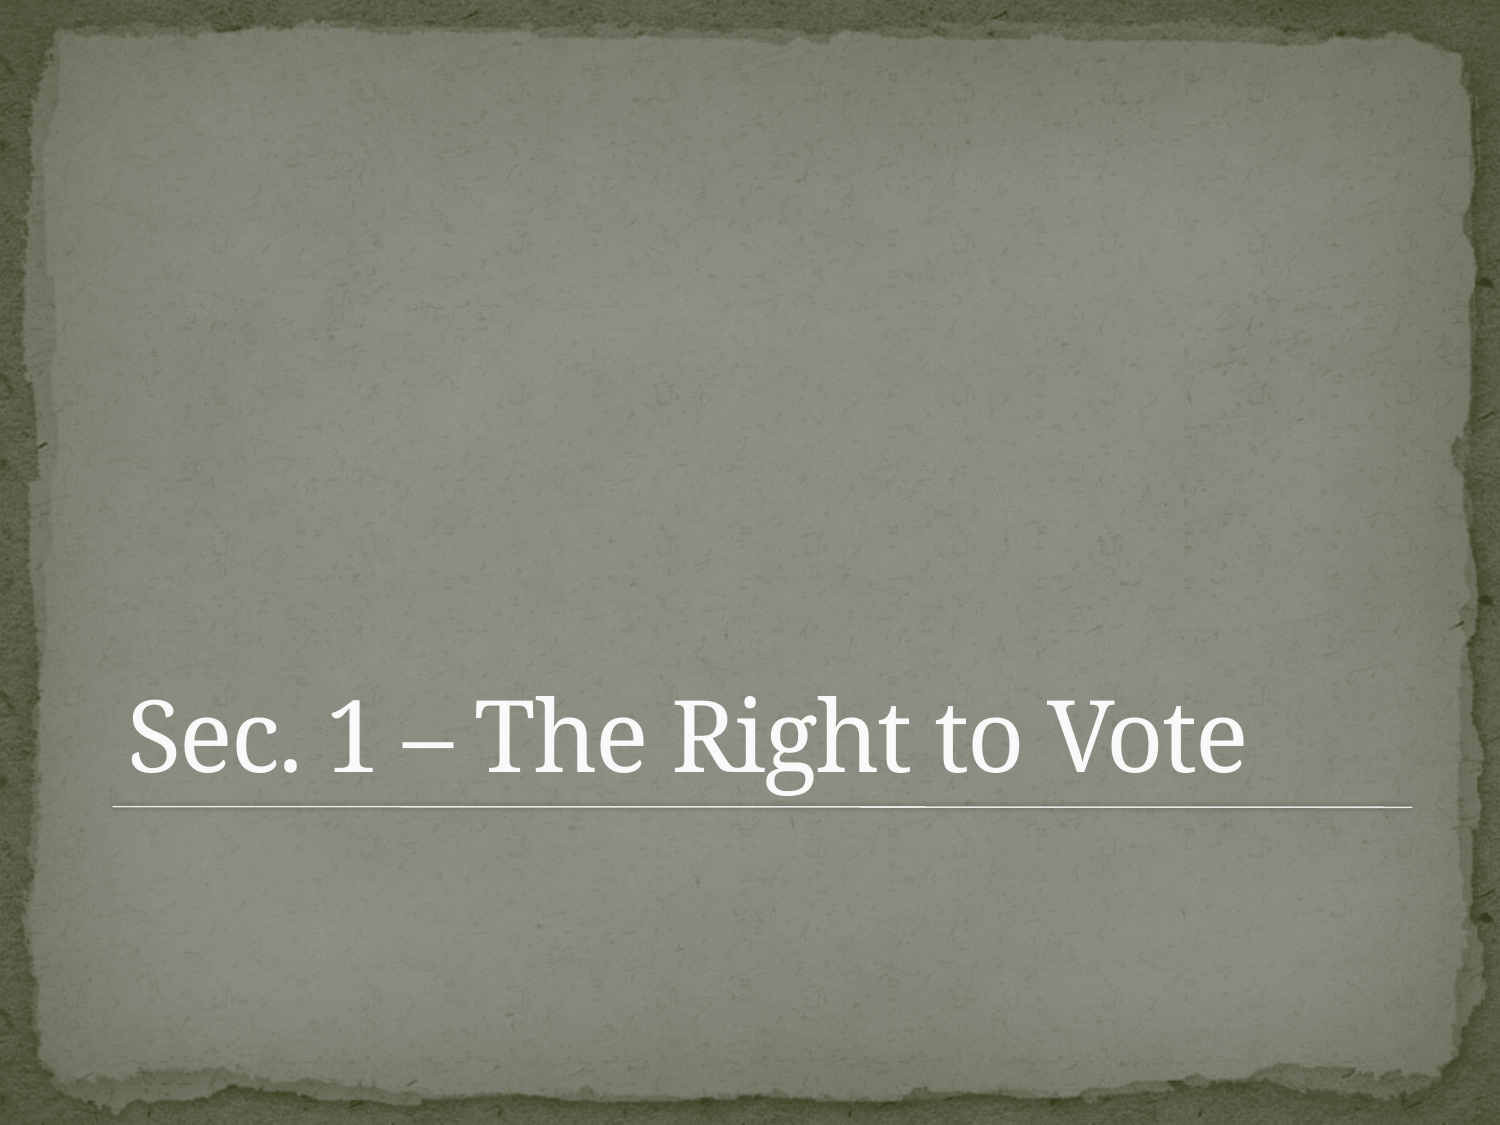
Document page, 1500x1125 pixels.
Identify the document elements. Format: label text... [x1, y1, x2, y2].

title Sec. 1 – The Right to Vote [112, 574, 1413, 800]
